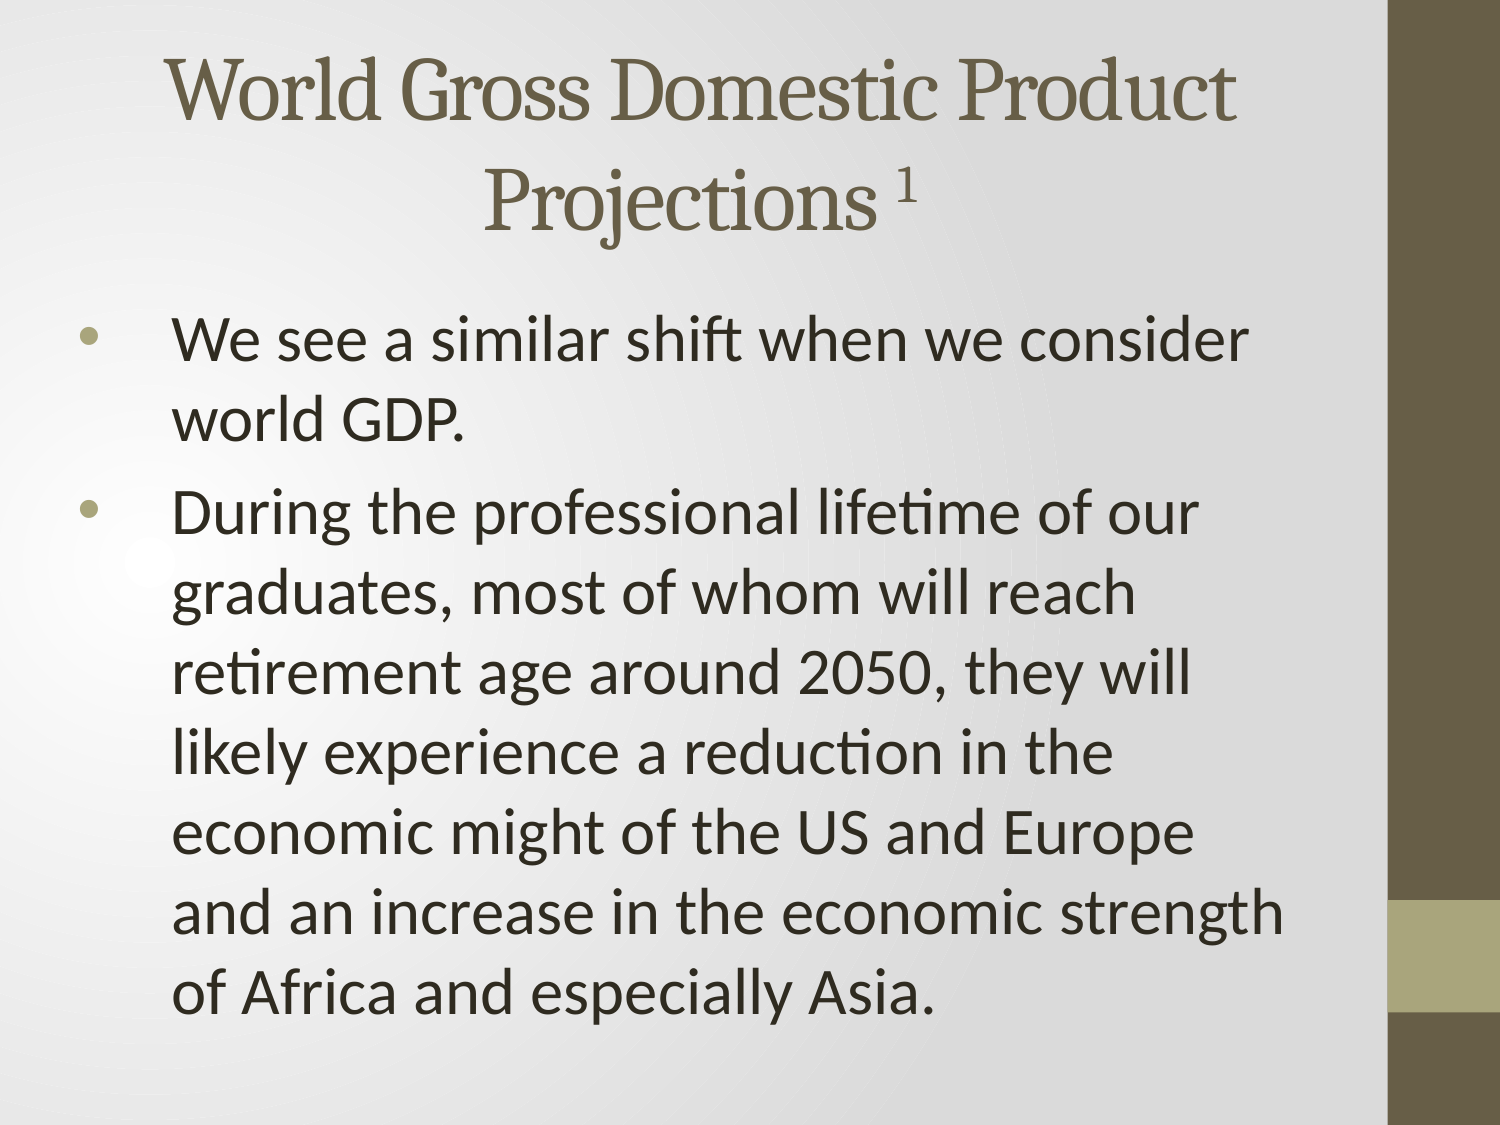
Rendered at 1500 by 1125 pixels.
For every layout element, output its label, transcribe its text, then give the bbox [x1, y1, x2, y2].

title World Gross Domestic Product Projections 1 [75, 45, 1325, 233]
list We see a similar shift when we consider world GDP. During the professional lifetime of our graduates, most of whom will reach retirement age around 2050, they will likely experience a reduction in the economic might of the US and Europe and an increase in the economic strength of Africa and especially Asia. [62, 287, 1313, 1075]
